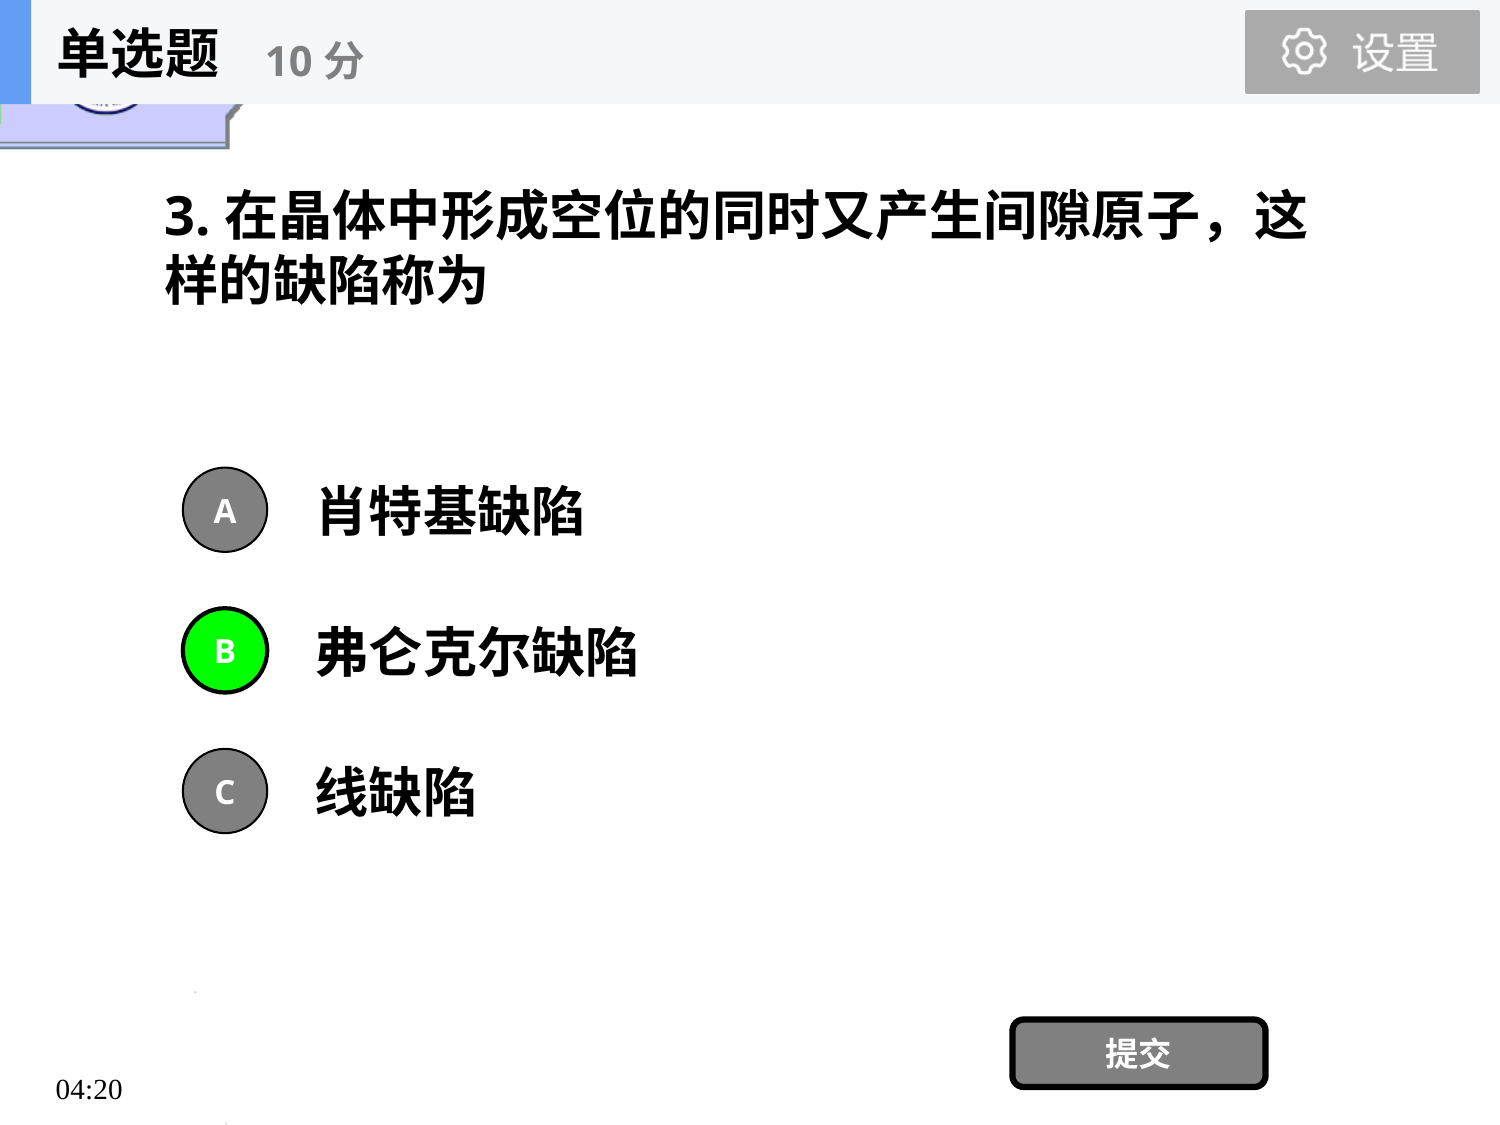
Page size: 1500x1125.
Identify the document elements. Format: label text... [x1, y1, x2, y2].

text_box 3.在晶体中形成空位的同时又产生间隙原子，这样的缺陷称为 [149, 113, 1350, 422]
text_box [0, 0, 1500, 105]
text_box 提交 [1012, 1019, 1266, 1088]
text_box 肖特基缺陷 [299, 456, 1350, 563]
text_box B [182, 608, 268, 693]
text_box A [182, 467, 268, 552]
text_box 线缺陷 [299, 738, 1350, 844]
picture [1245, 10, 1480, 94]
picture [0, 105, 1500, 1125]
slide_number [40, 1062, 204, 1125]
text_box 弗仑克尔缺陷 [299, 597, 1350, 703]
text_box C [182, 748, 268, 834]
footer 机电工程学院 [1021, 1058, 1497, 1125]
